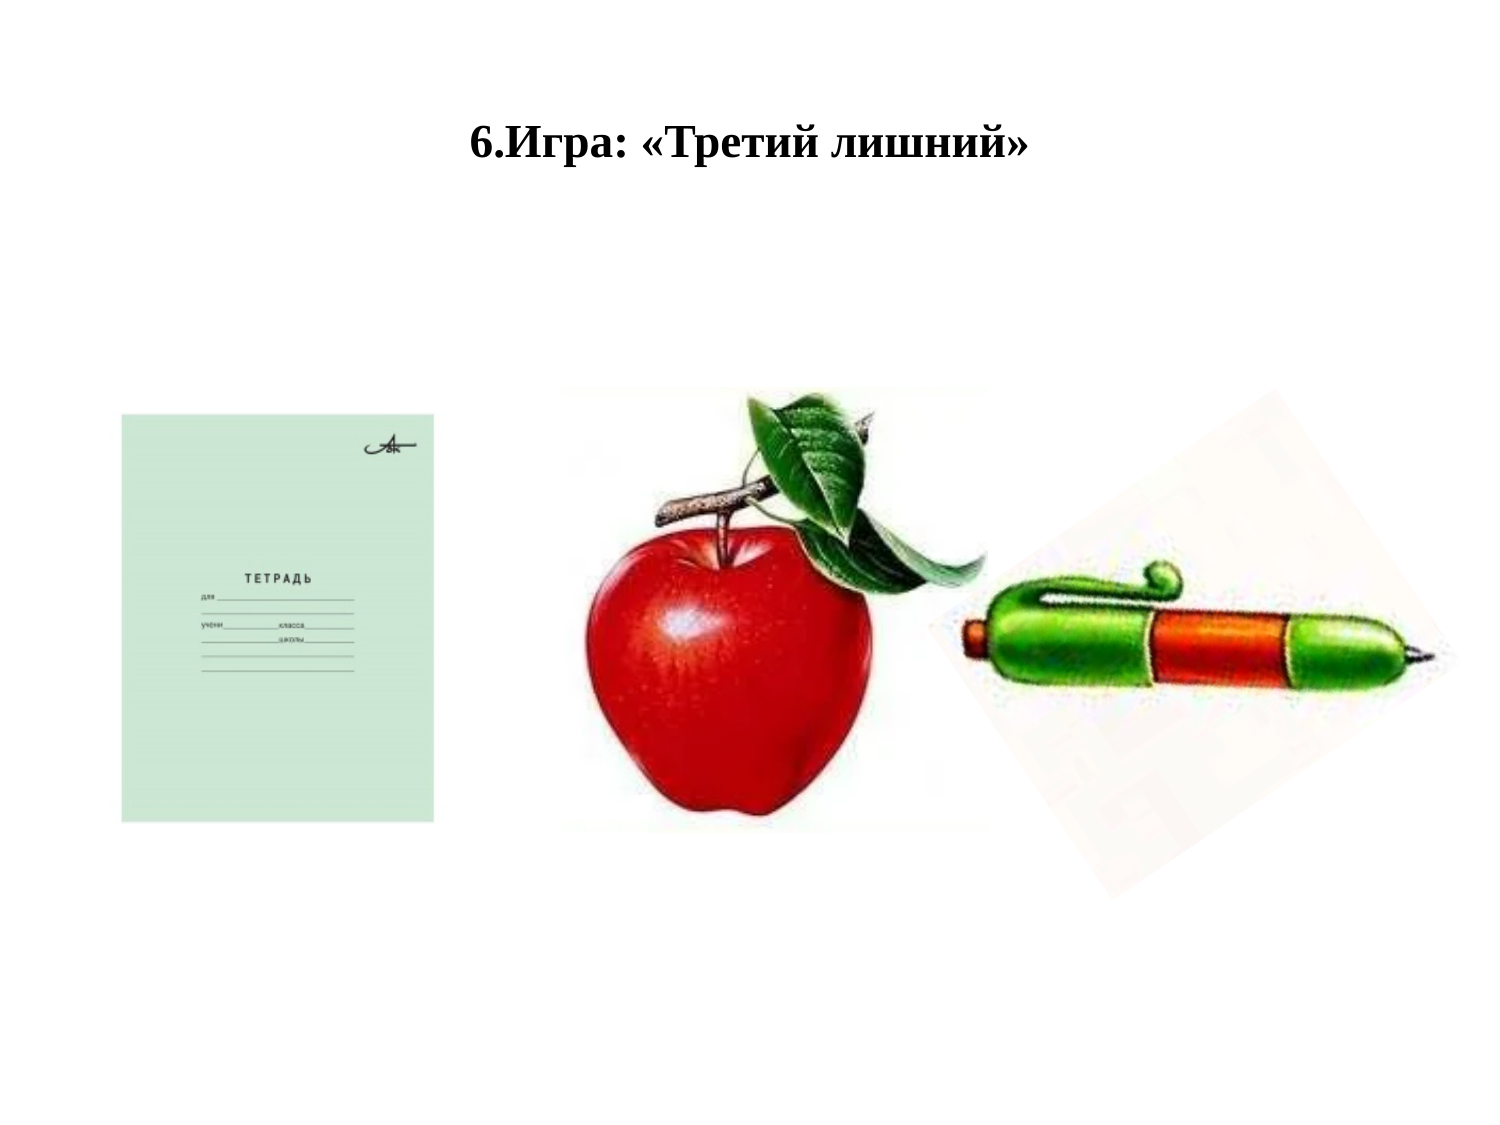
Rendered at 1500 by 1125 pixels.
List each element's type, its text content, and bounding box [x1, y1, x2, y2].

title 6.Игра: «Третий лишний» [75, 45, 1425, 233]
picture [562, 387, 1461, 899]
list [87, 412, 469, 826]
